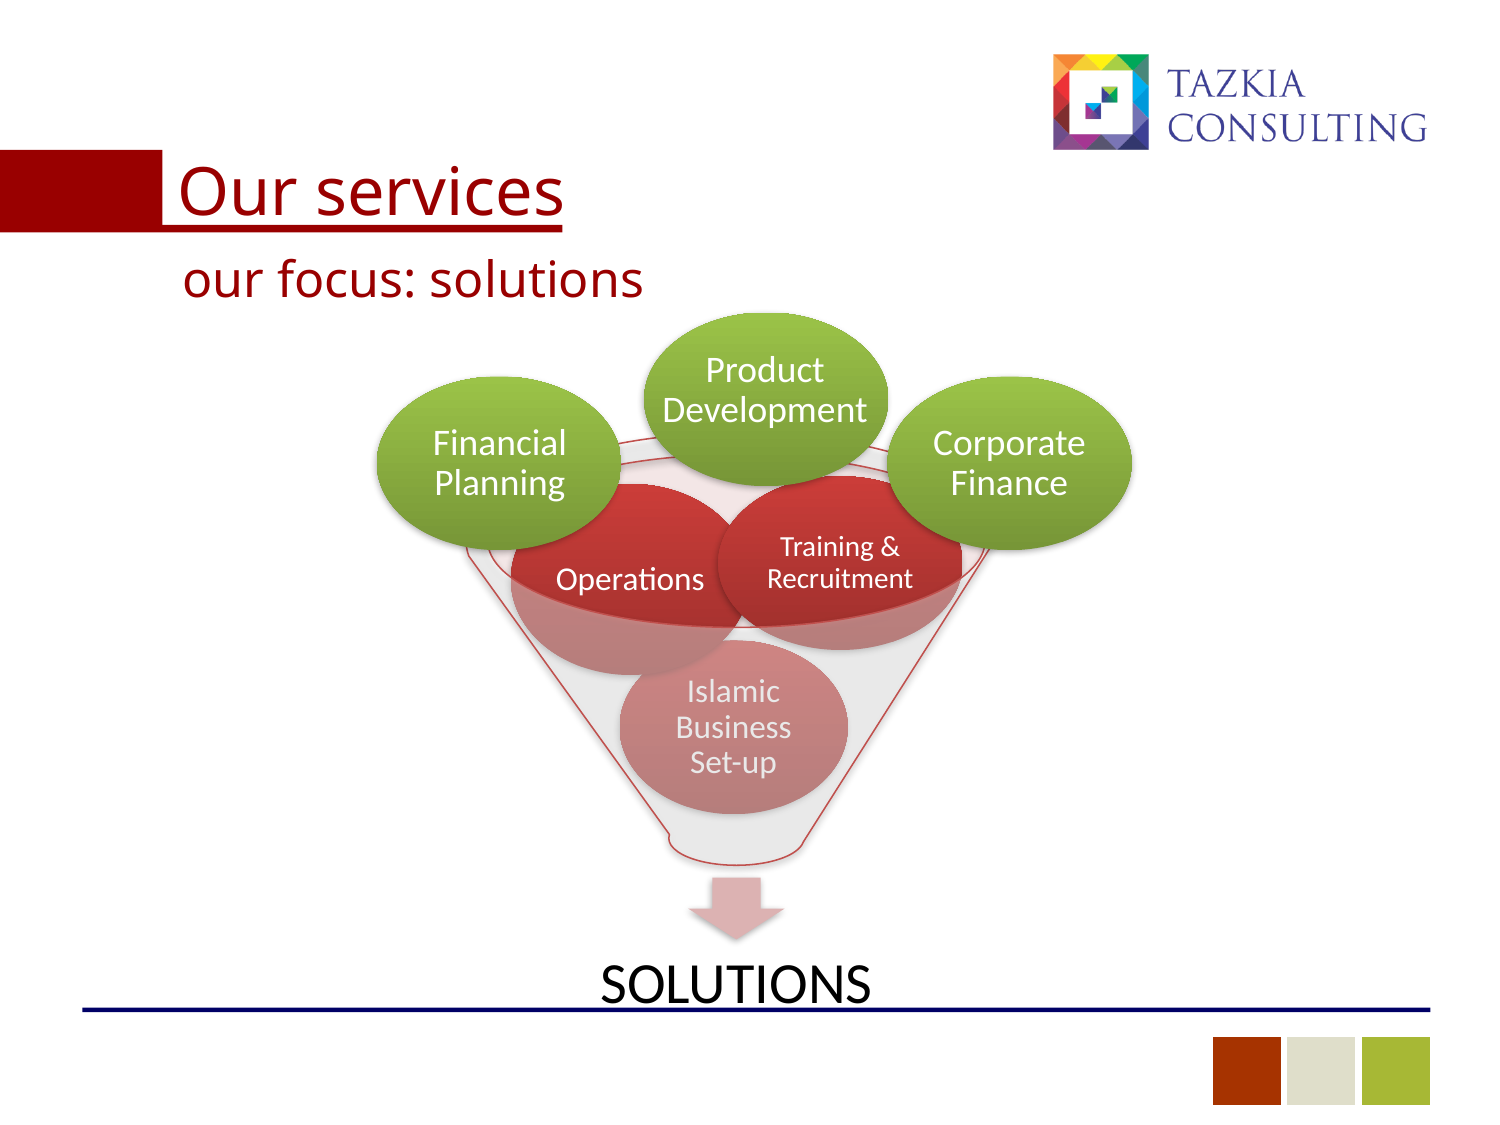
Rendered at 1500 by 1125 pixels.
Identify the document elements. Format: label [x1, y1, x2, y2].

text_box [887, 376, 1132, 551]
text_box [322, 428, 1151, 1047]
text_box [643, 312, 889, 487]
text_box [376, 376, 622, 551]
picture [1053, 54, 1427, 150]
text_box [0, 141, 751, 317]
